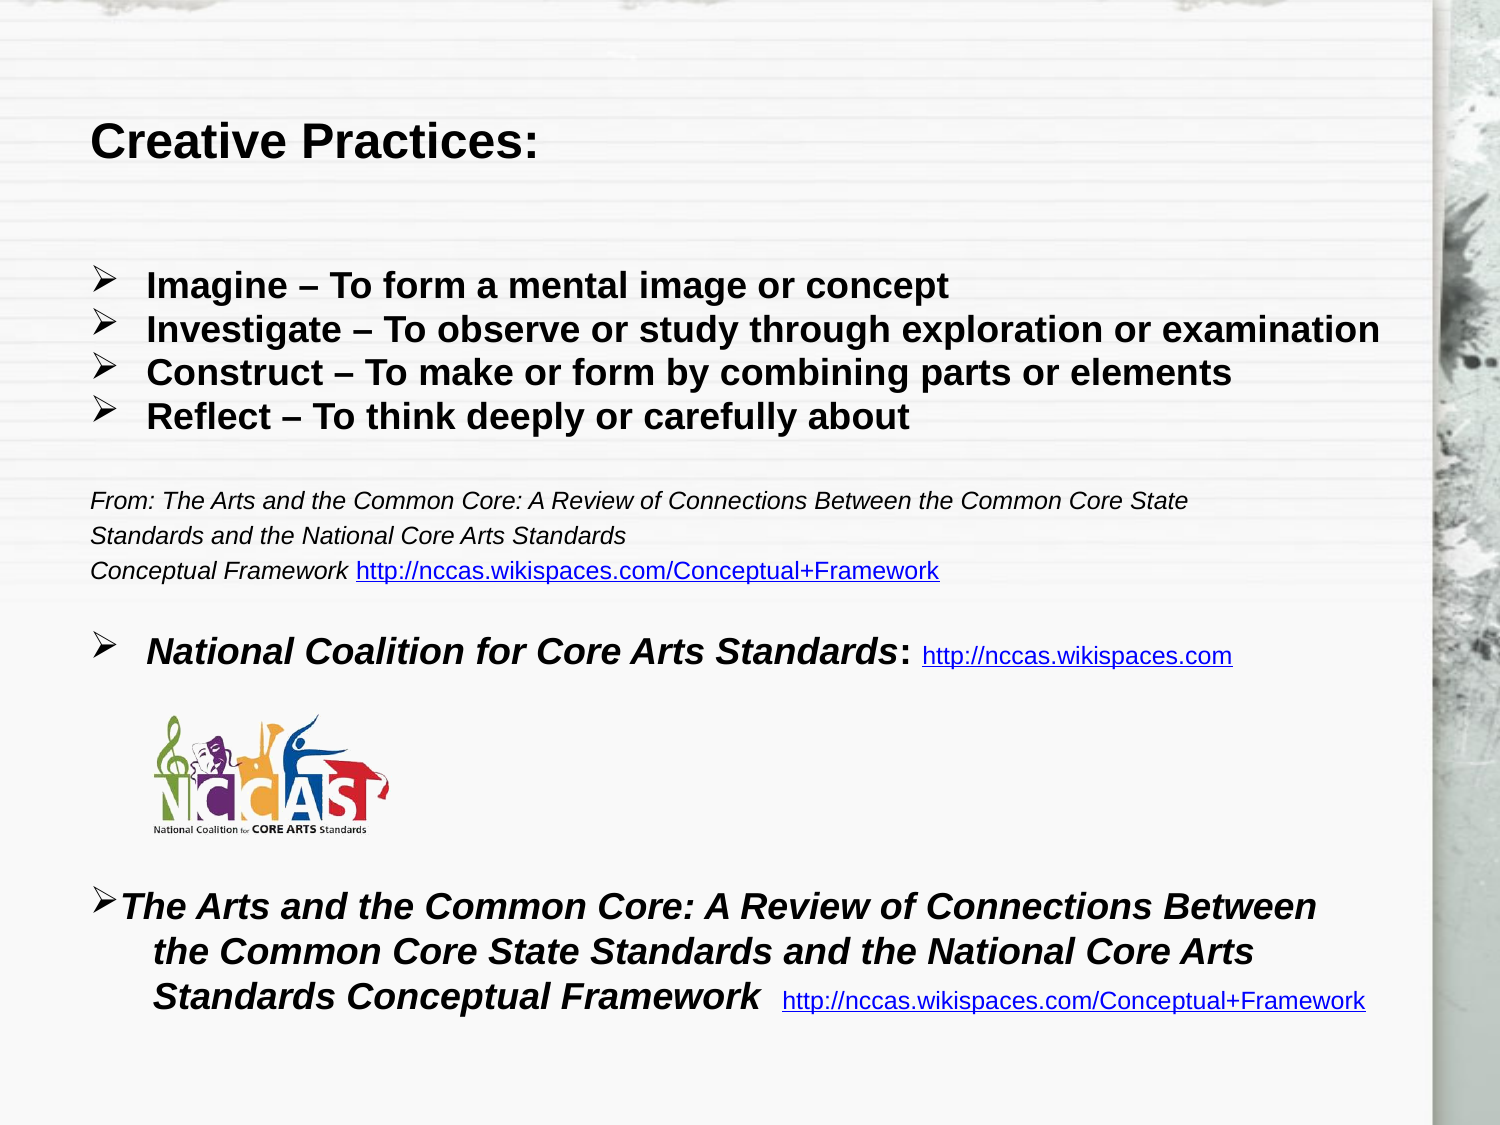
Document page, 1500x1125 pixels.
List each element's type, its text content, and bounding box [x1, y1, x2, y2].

list Imagine – To form a mental image or concept Investigate – To observe or study through exploration or examination Construct – To make or form by combining parts or elements Reflect – To think deeply or carefully about From: The Arts and the Common Core: A Review of Connections Between the Common Core State Standards and the National Core Arts Standards Conceptual Framework http://nccas.wikispaces.com/Conceptual+Framework National Coalition for Core Arts Standards: http://nccas.wikispaces.com The Arts and the Common Core: A Review of Connections Between the Common Core State Standards and the National Core Arts Standards Conceptual Framework http://nccas.wikispaces.com/Conceptual+Framework [74, 262, 1426, 1053]
picture [0, 0, 1500, 1125]
title Creative Practices: [74, 44, 1426, 233]
